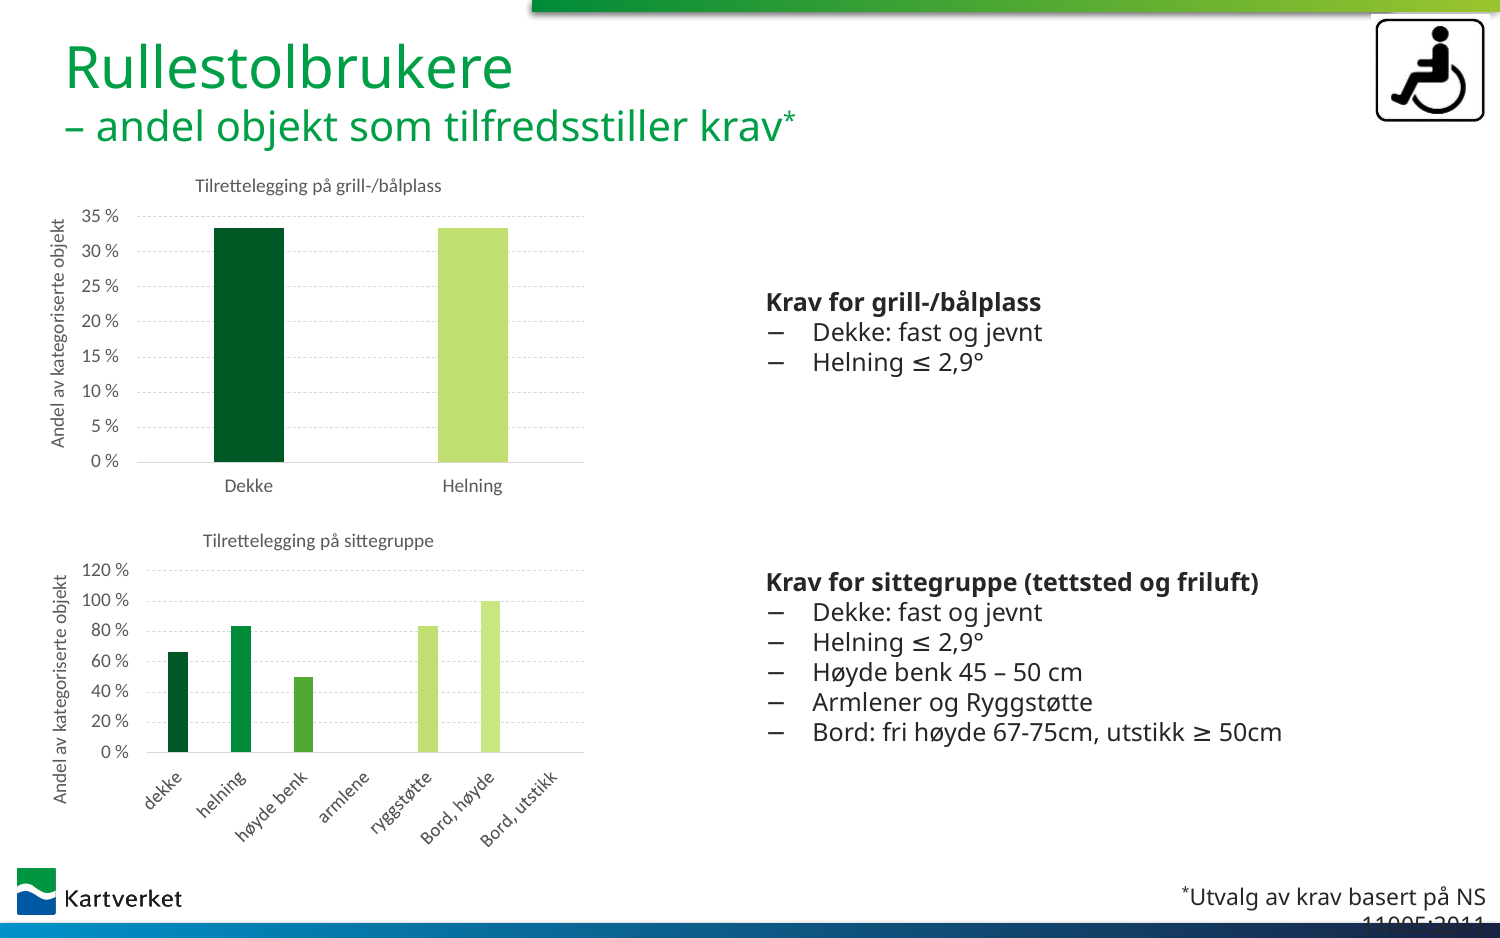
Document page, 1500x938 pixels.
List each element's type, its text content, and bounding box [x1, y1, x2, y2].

picture [1371, 13, 1491, 127]
text_box *Utvalg av krav basert på NS 11005:2011 [1068, 873, 1500, 938]
picture [41, 166, 596, 505]
text_box Krav for grill-/bålplass Dekke: fast og jevnt Helning ≤ 2,9° [750, 279, 1452, 384]
text_box Krav for sittegruppe (tettsted og friluft) Dekke: fast og jevnt Helning ≤ 2,9° Høyde benk 45 – 50 cm Armlener og Ryggstøtte Bord: fri høyde 67-75cm, utstikk ≥ 50cm [750, 559, 1500, 754]
picture [41, 520, 596, 859]
text_box Rullestolbrukere – andel objekt som tilfredsstiller krav* [49, 14, 1431, 158]
